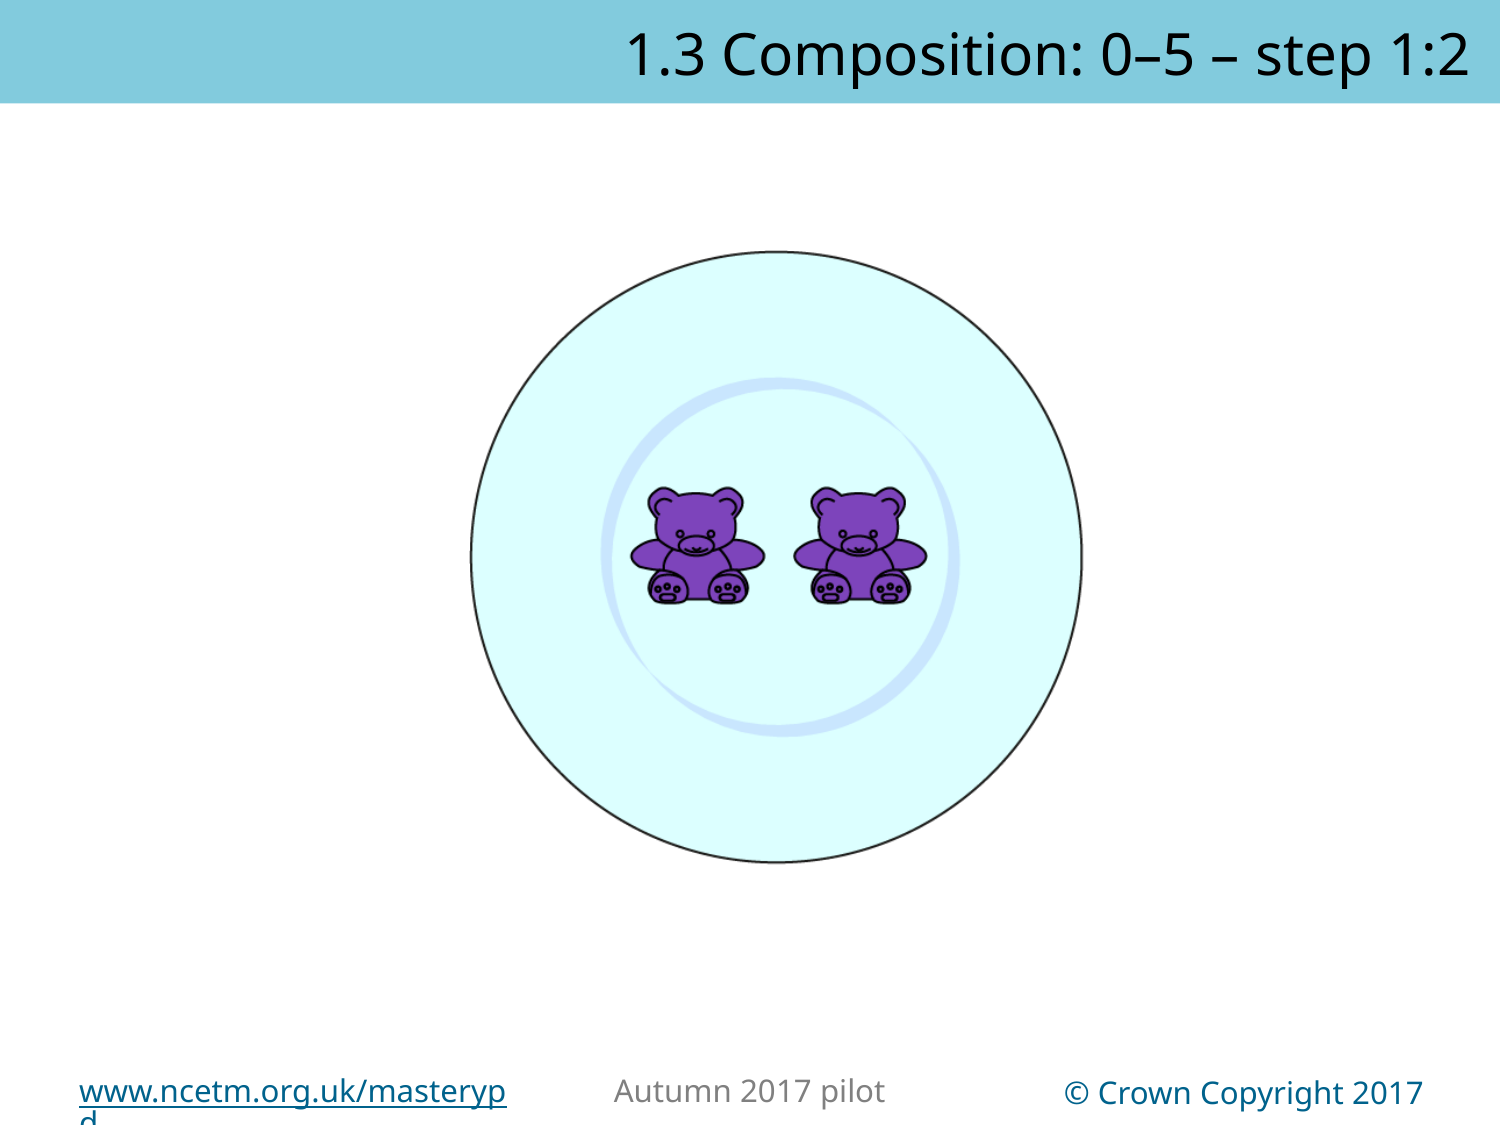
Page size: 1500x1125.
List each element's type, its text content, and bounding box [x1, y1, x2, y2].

list 1.3 Composition: 0–5 – step 1:2 [0, 0, 1500, 104]
picture [469, 250, 1094, 882]
